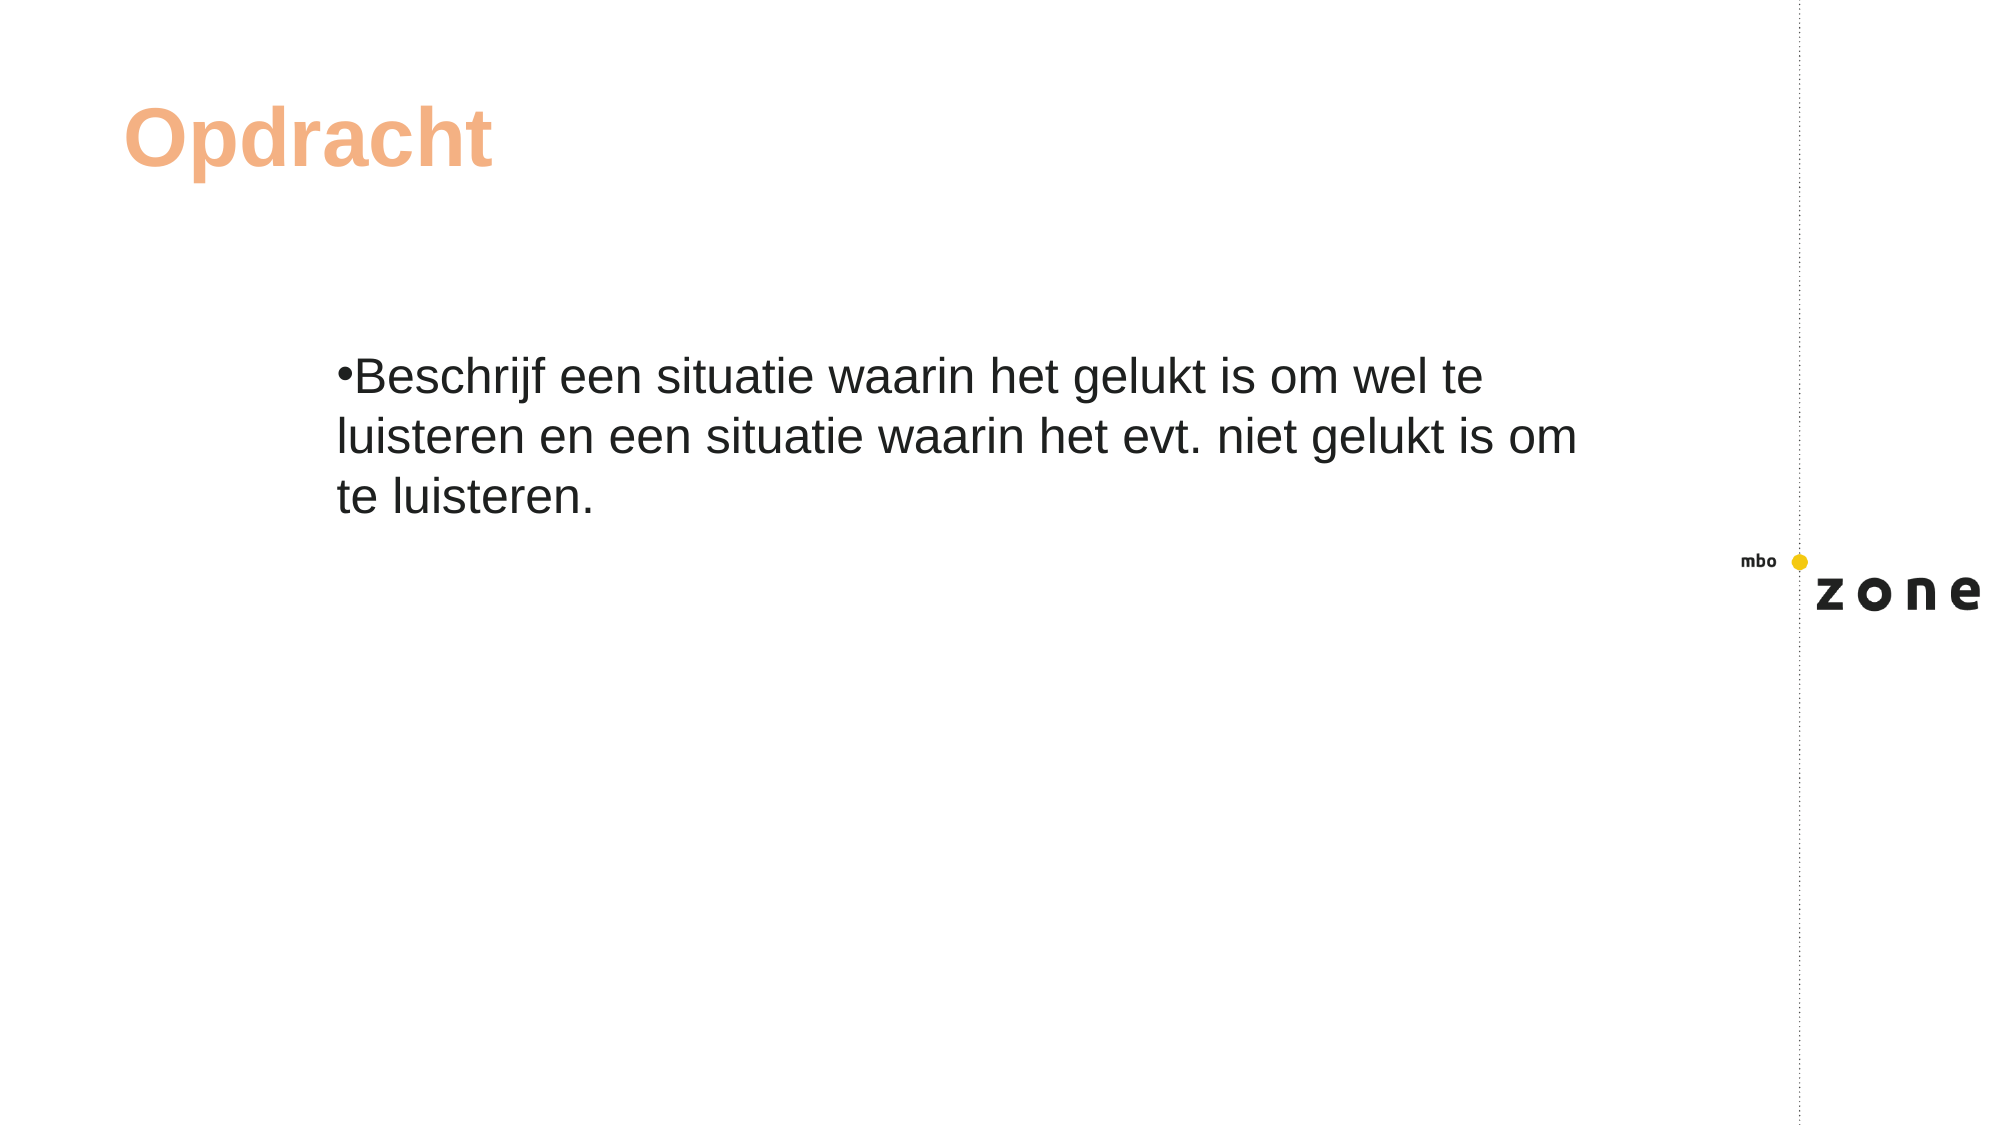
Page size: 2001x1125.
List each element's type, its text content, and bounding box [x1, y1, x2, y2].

title Opdracht [124, 94, 1607, 272]
picture [1596, 0, 2001, 1125]
list Beschrijf een situatie waarin het gelukt is om wel te luisteren en een situatie waarin het evt. niet gelukt is om te luisteren. [336, 283, 1607, 998]
